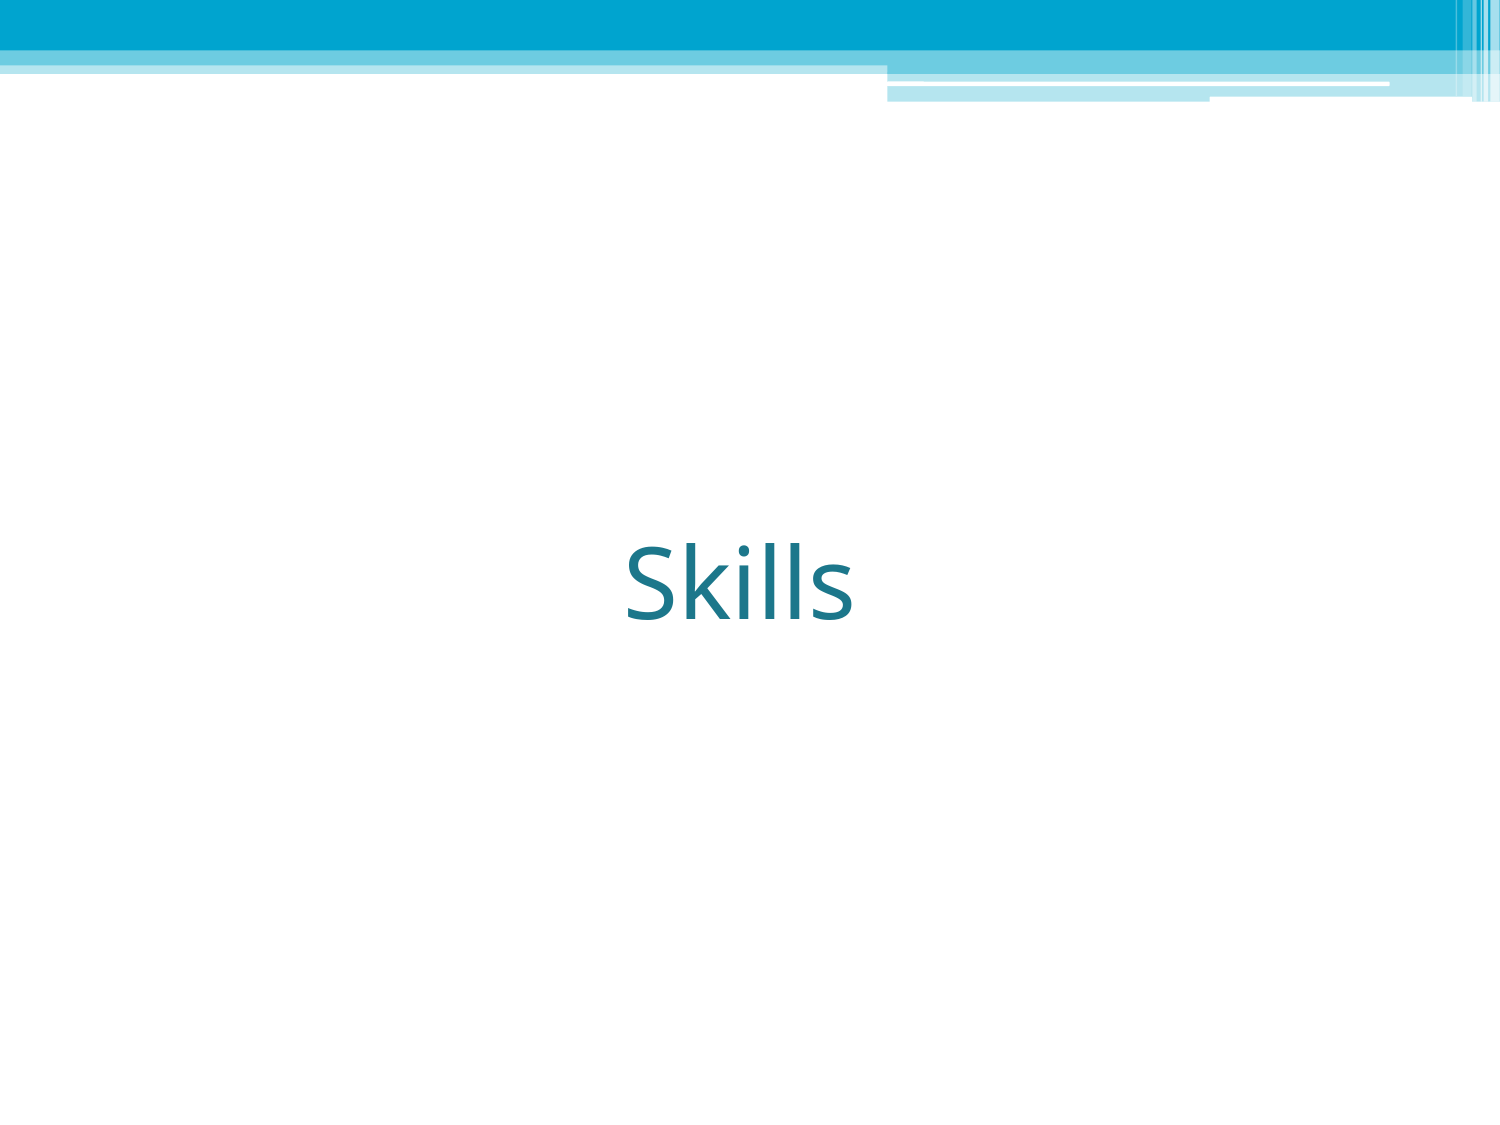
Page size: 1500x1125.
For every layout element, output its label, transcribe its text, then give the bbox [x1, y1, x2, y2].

list Skills [99, 512, 1375, 663]
